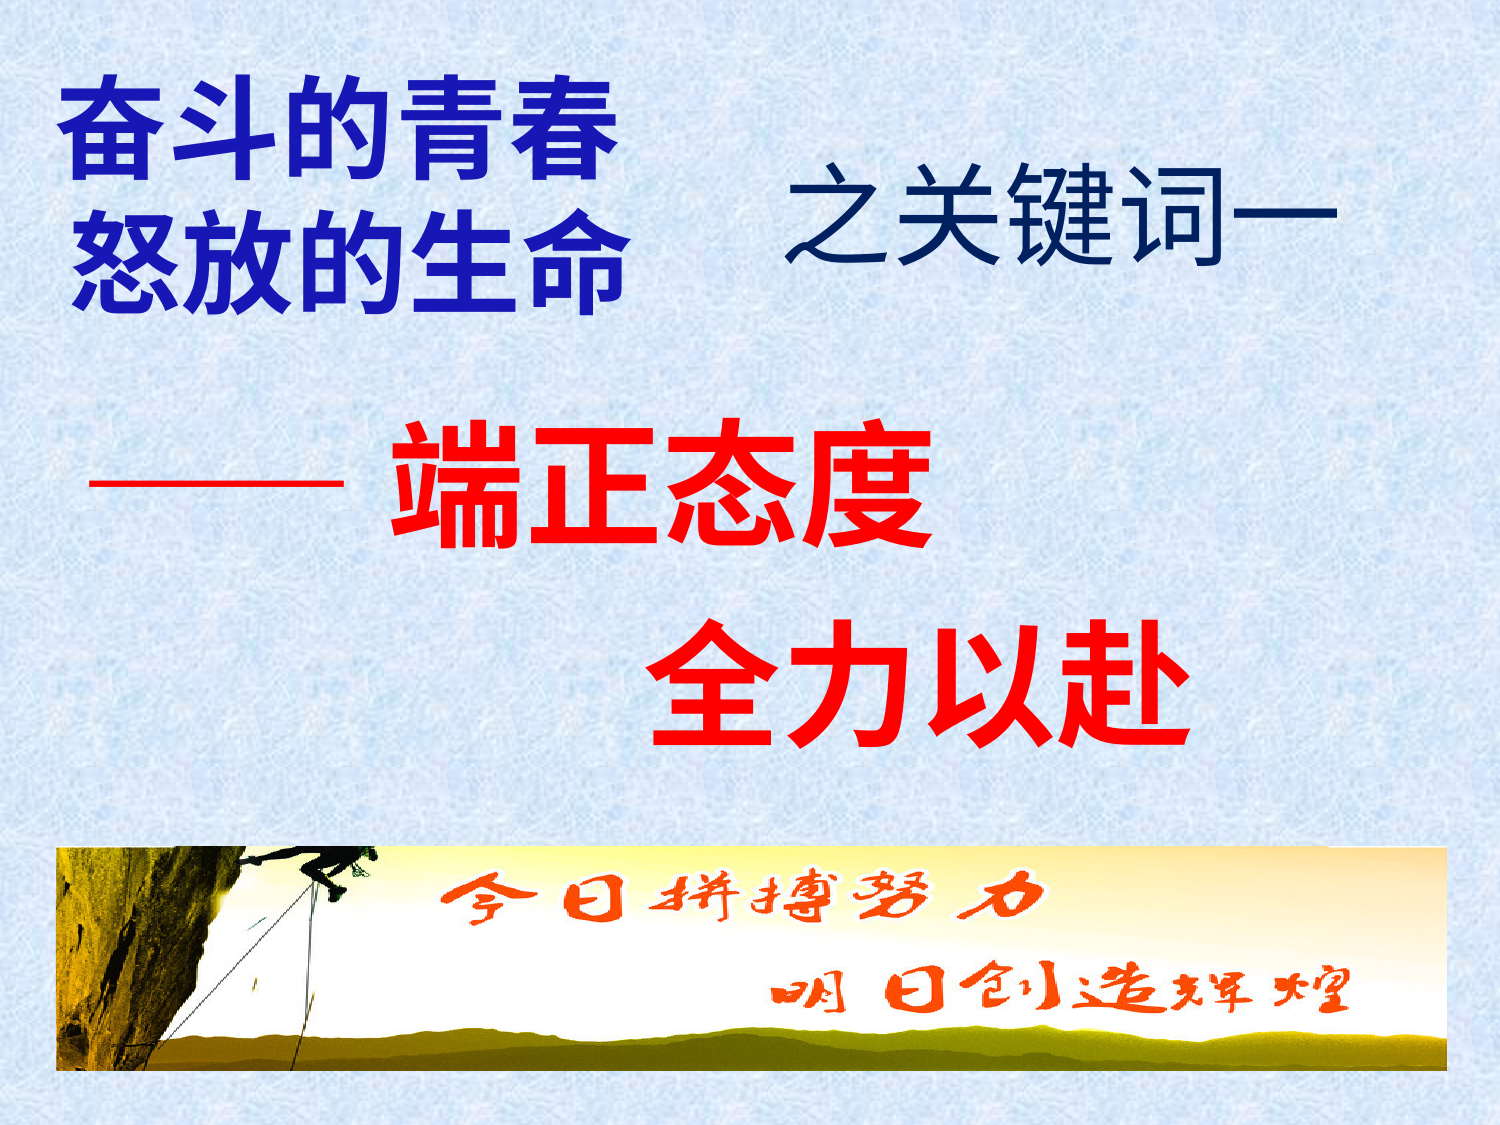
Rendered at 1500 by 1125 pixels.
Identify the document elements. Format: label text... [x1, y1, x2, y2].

text_box ——端正态度 全力以赴 [64, 391, 1500, 771]
text_box 奋斗的青春 怒放的生命 [40, 50, 664, 335]
text_box 之关键词一 [764, 137, 1357, 287]
picture [0, 0, 1500, 1125]
